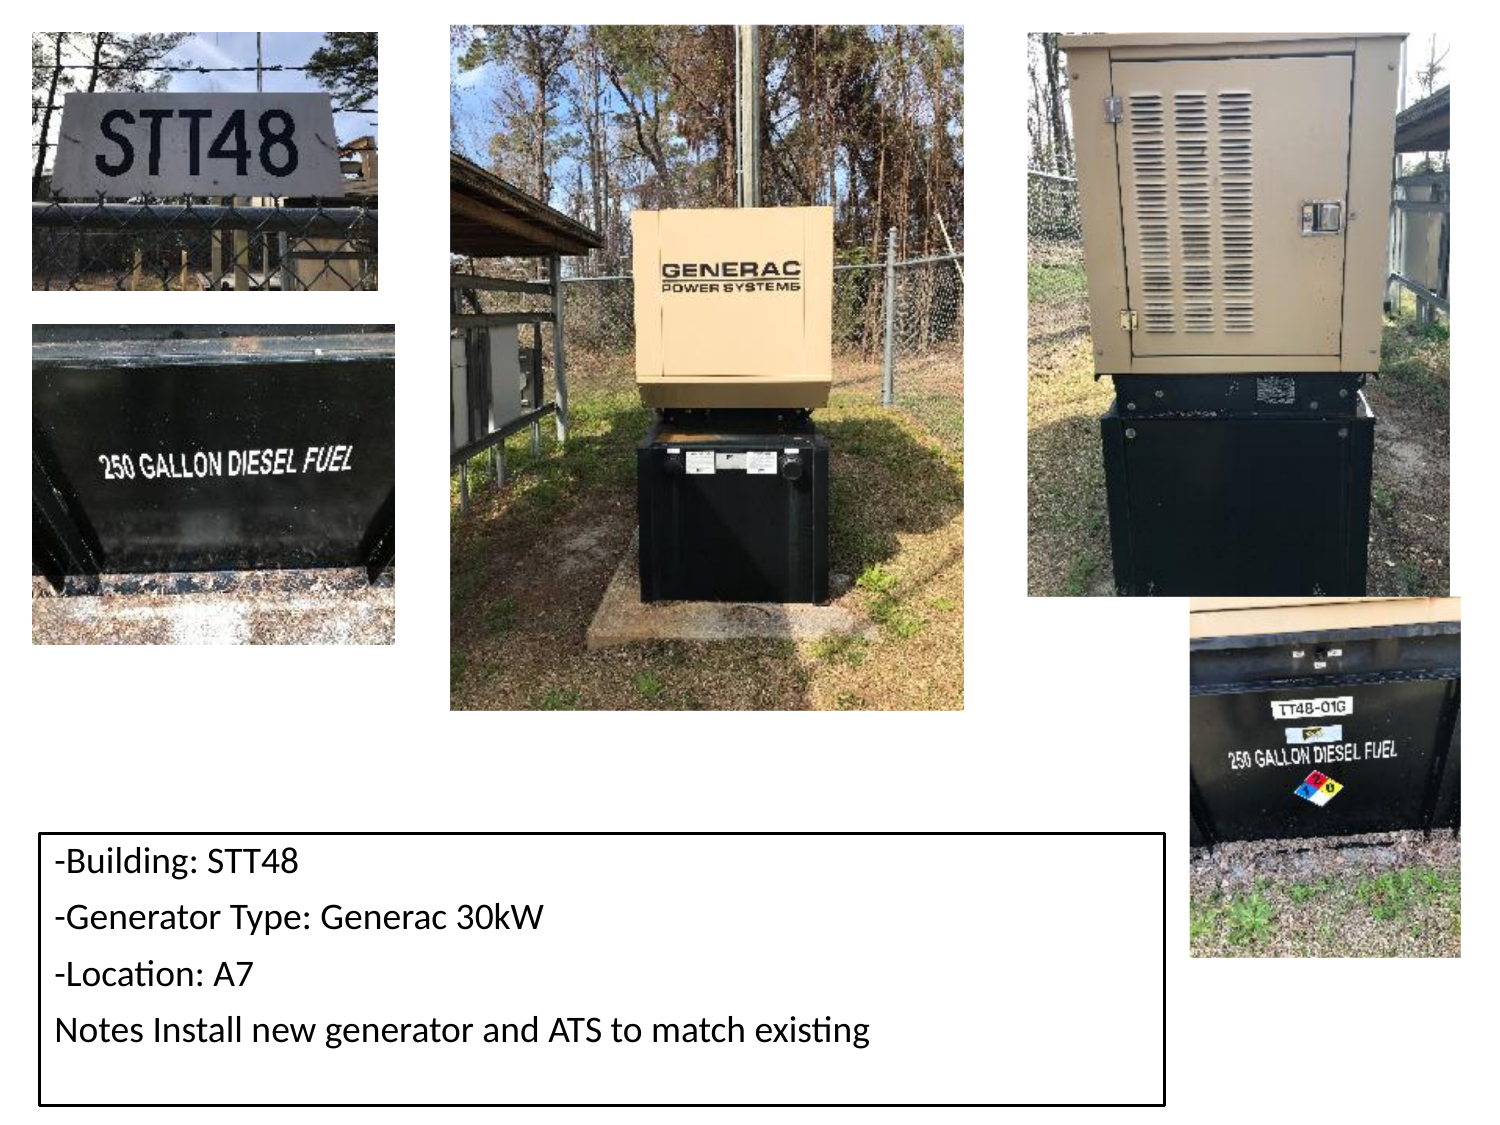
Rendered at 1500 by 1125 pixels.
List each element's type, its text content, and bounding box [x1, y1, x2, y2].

picture [32, 26, 1500, 710]
text_box -Building: STT48 -Generator Type: Generac 30kW -Location: A7 Notes Install new generator and ATS to match existing [39, 833, 1165, 1106]
picture [1144, 597, 1500, 957]
